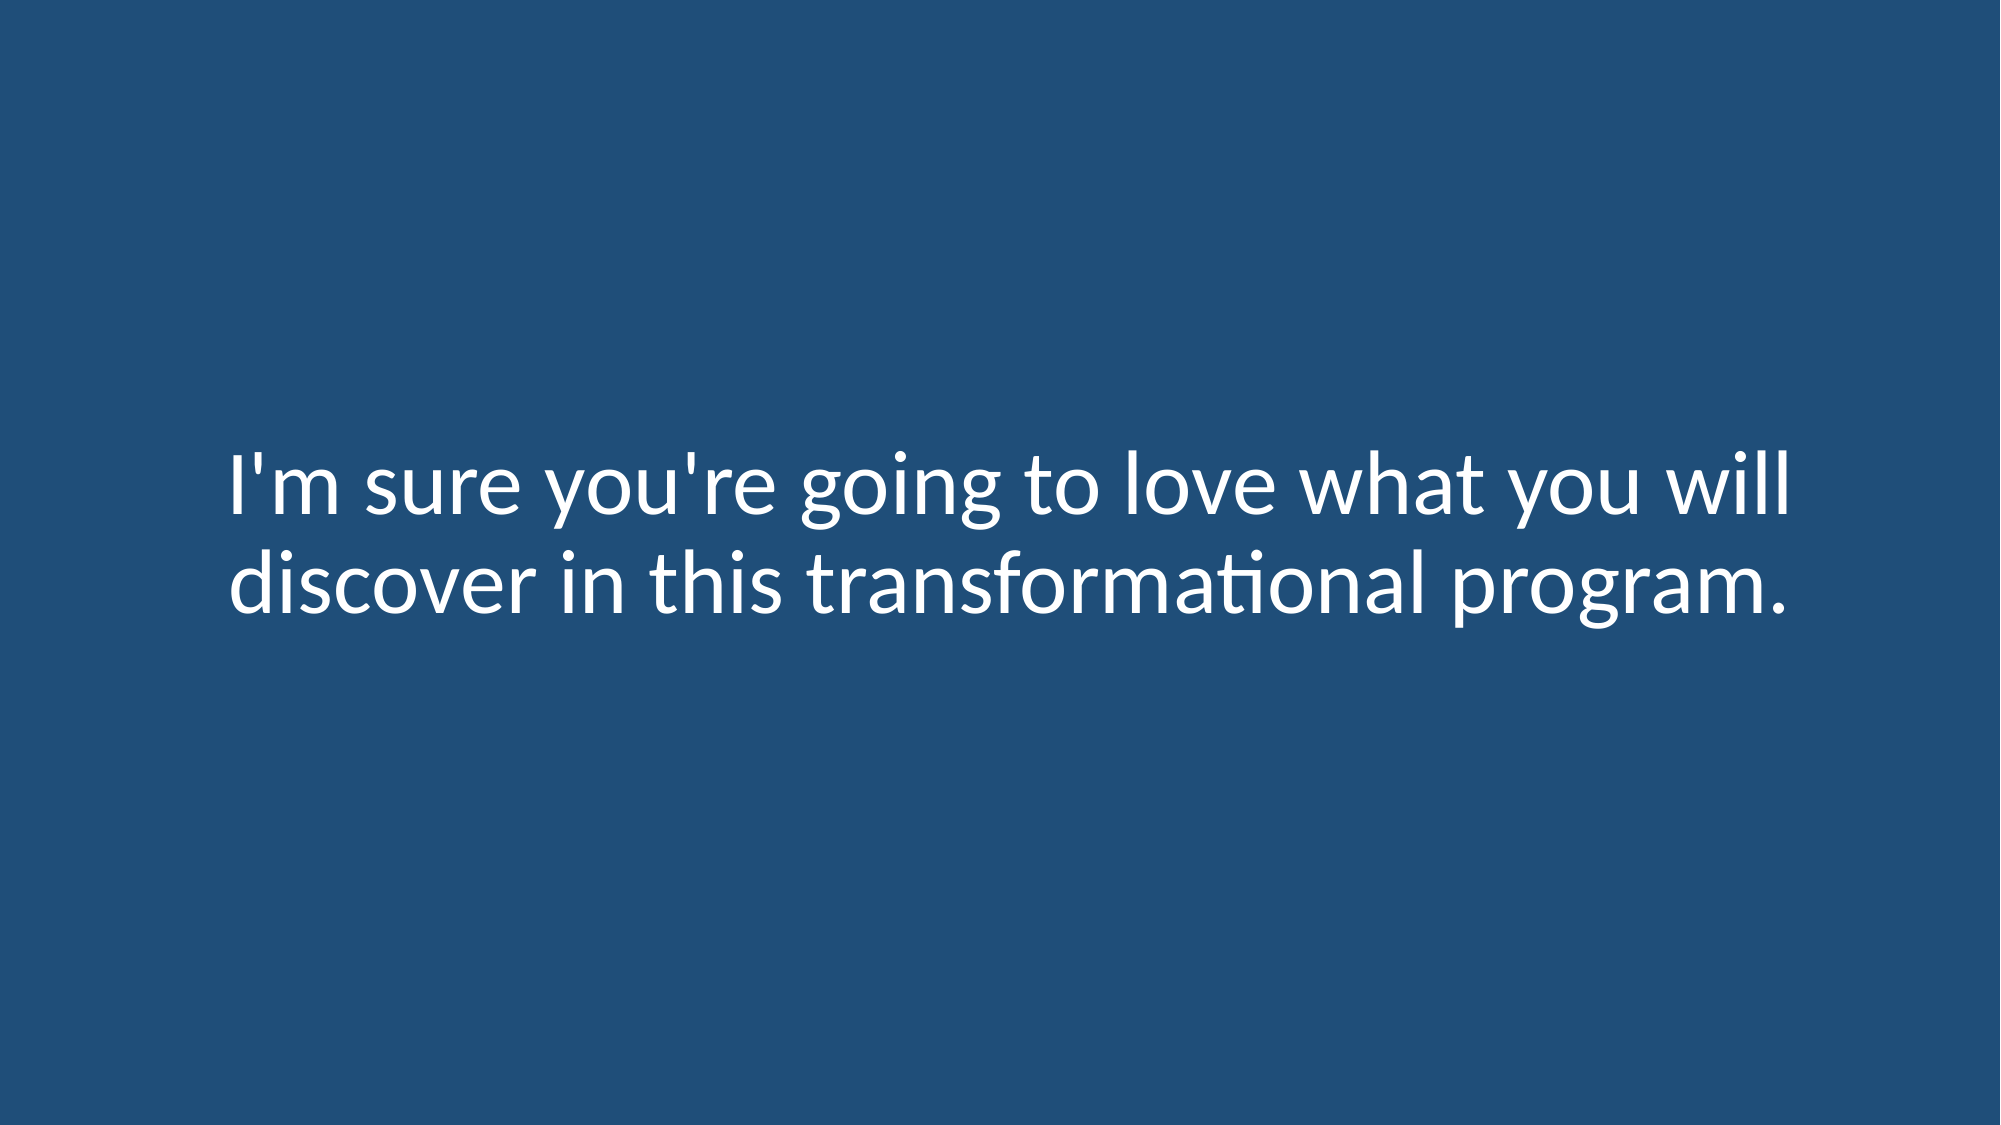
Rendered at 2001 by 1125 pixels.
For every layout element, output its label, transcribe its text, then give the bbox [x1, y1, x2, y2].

title I'm sure you're going to love what you will discover in this transformational program. [192, 359, 1827, 751]
